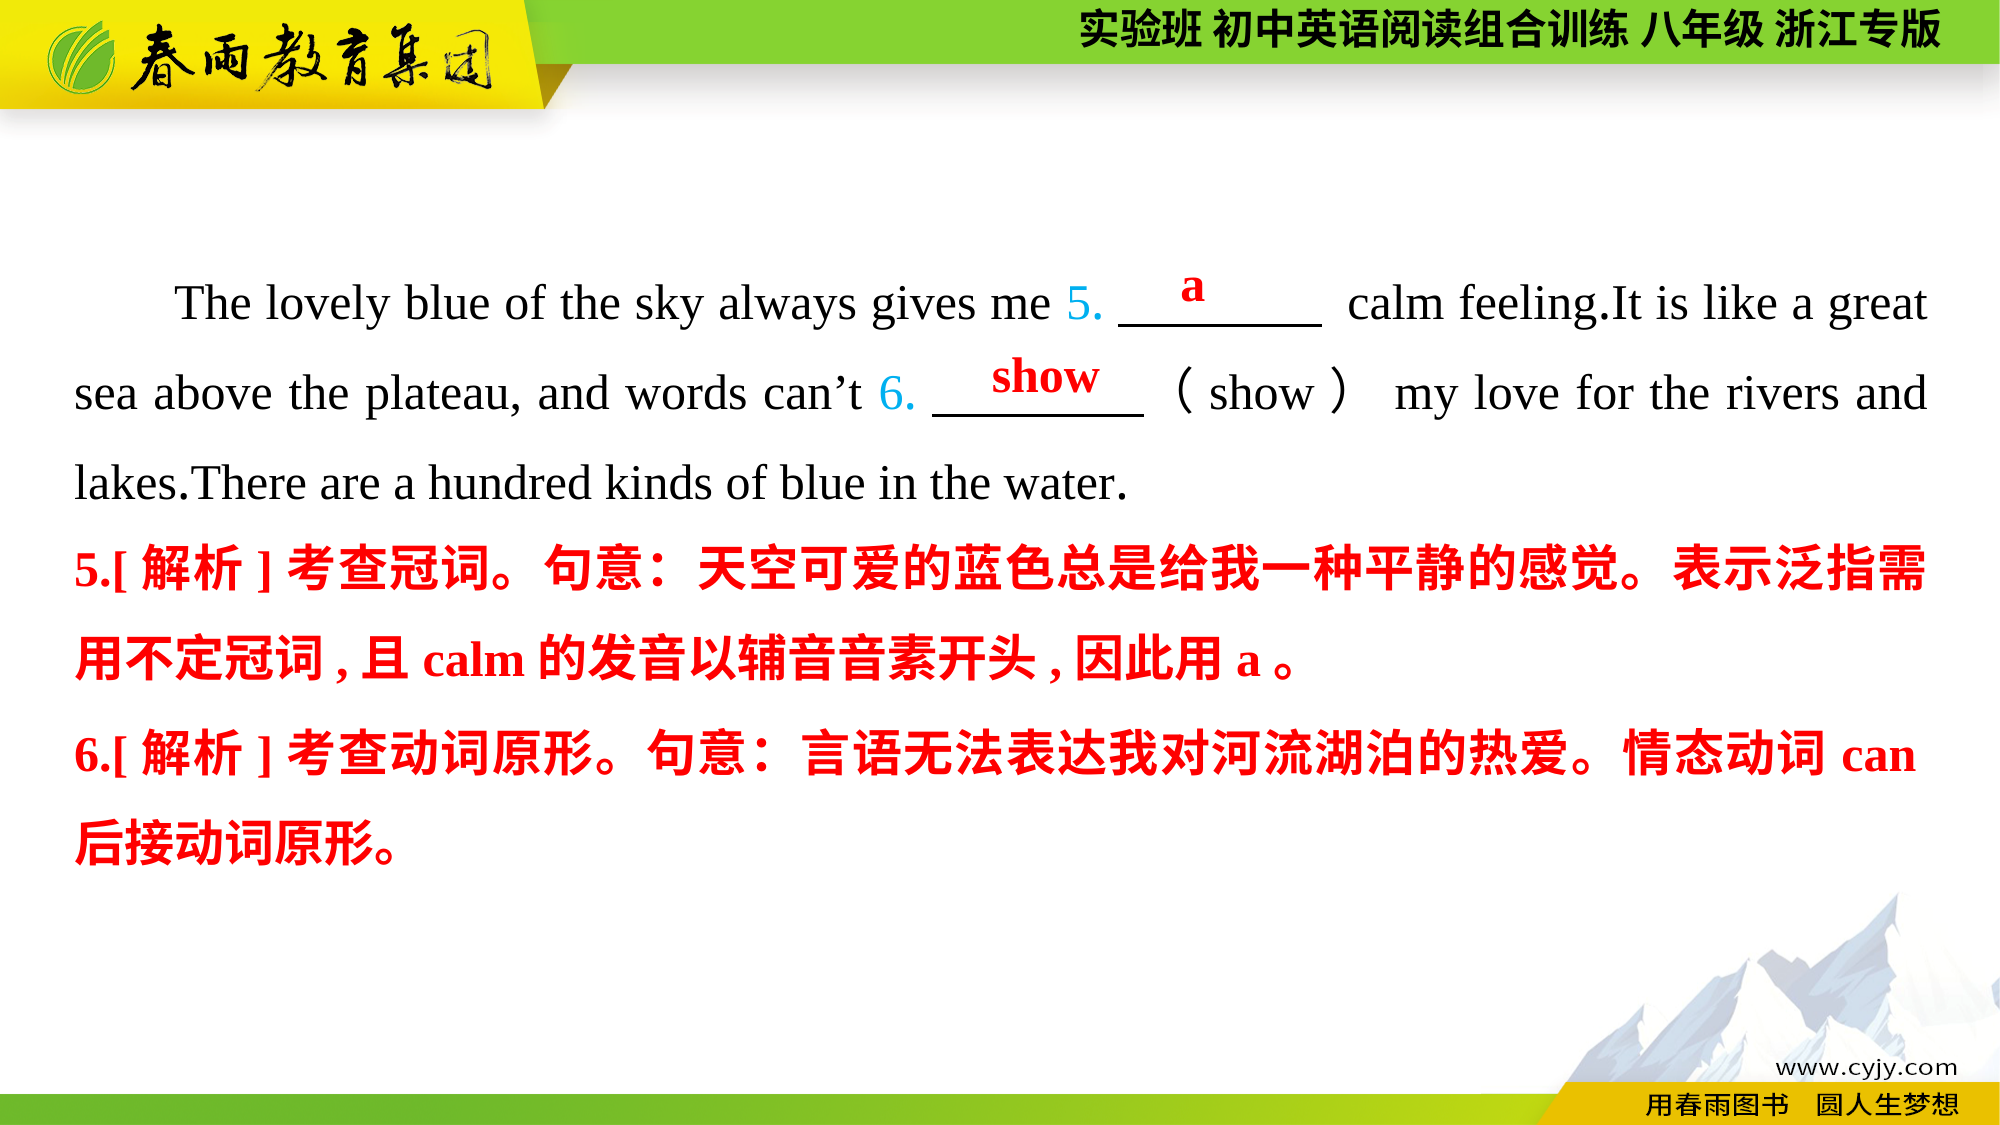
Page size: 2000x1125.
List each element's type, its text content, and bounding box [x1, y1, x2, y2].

text_box show [977, 335, 1116, 410]
text_box a [1165, 243, 1221, 319]
list The lovely blue of the sky always gives me 5. calm feeling.It is like a great sea above the plateau, and words can’t 6. （show）my love for the rivers and lakes.There are a hundred kinds of blue in the water. [59, 232, 1944, 498]
picture [0, 0, 2000, 1125]
text_box 5.[解析]考查冠词。句意：天空可爱的蓝色总是给我一种平静的感觉。表示泛指需用不定冠词,且calm的发音以辅音音素开头,因此用a。 [59, 498, 1944, 684]
text_box 6.[解析]考查动词原形。句意：言语无法表达我对河流湖泊的热爱。情态动词can后接动词原形。 [59, 684, 1944, 880]
